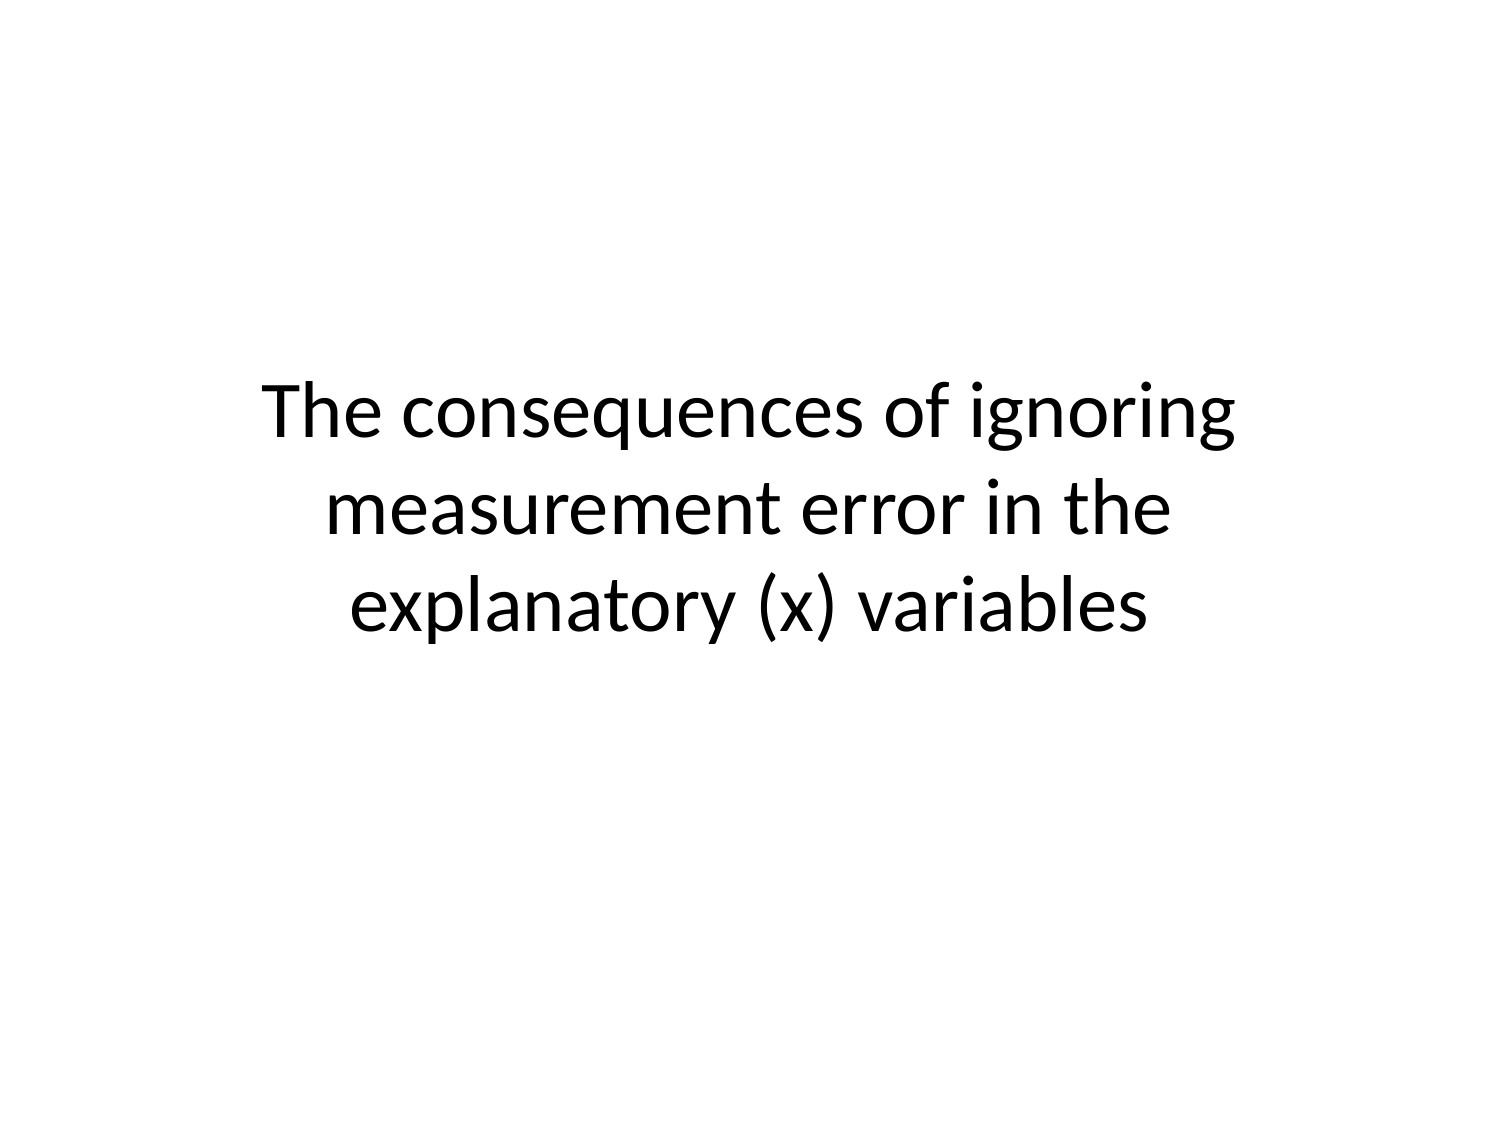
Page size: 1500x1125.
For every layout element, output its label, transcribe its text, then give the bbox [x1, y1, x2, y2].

title The consequences of ignoring measurement error in the explanatory (x) variables [112, 349, 1388, 656]
